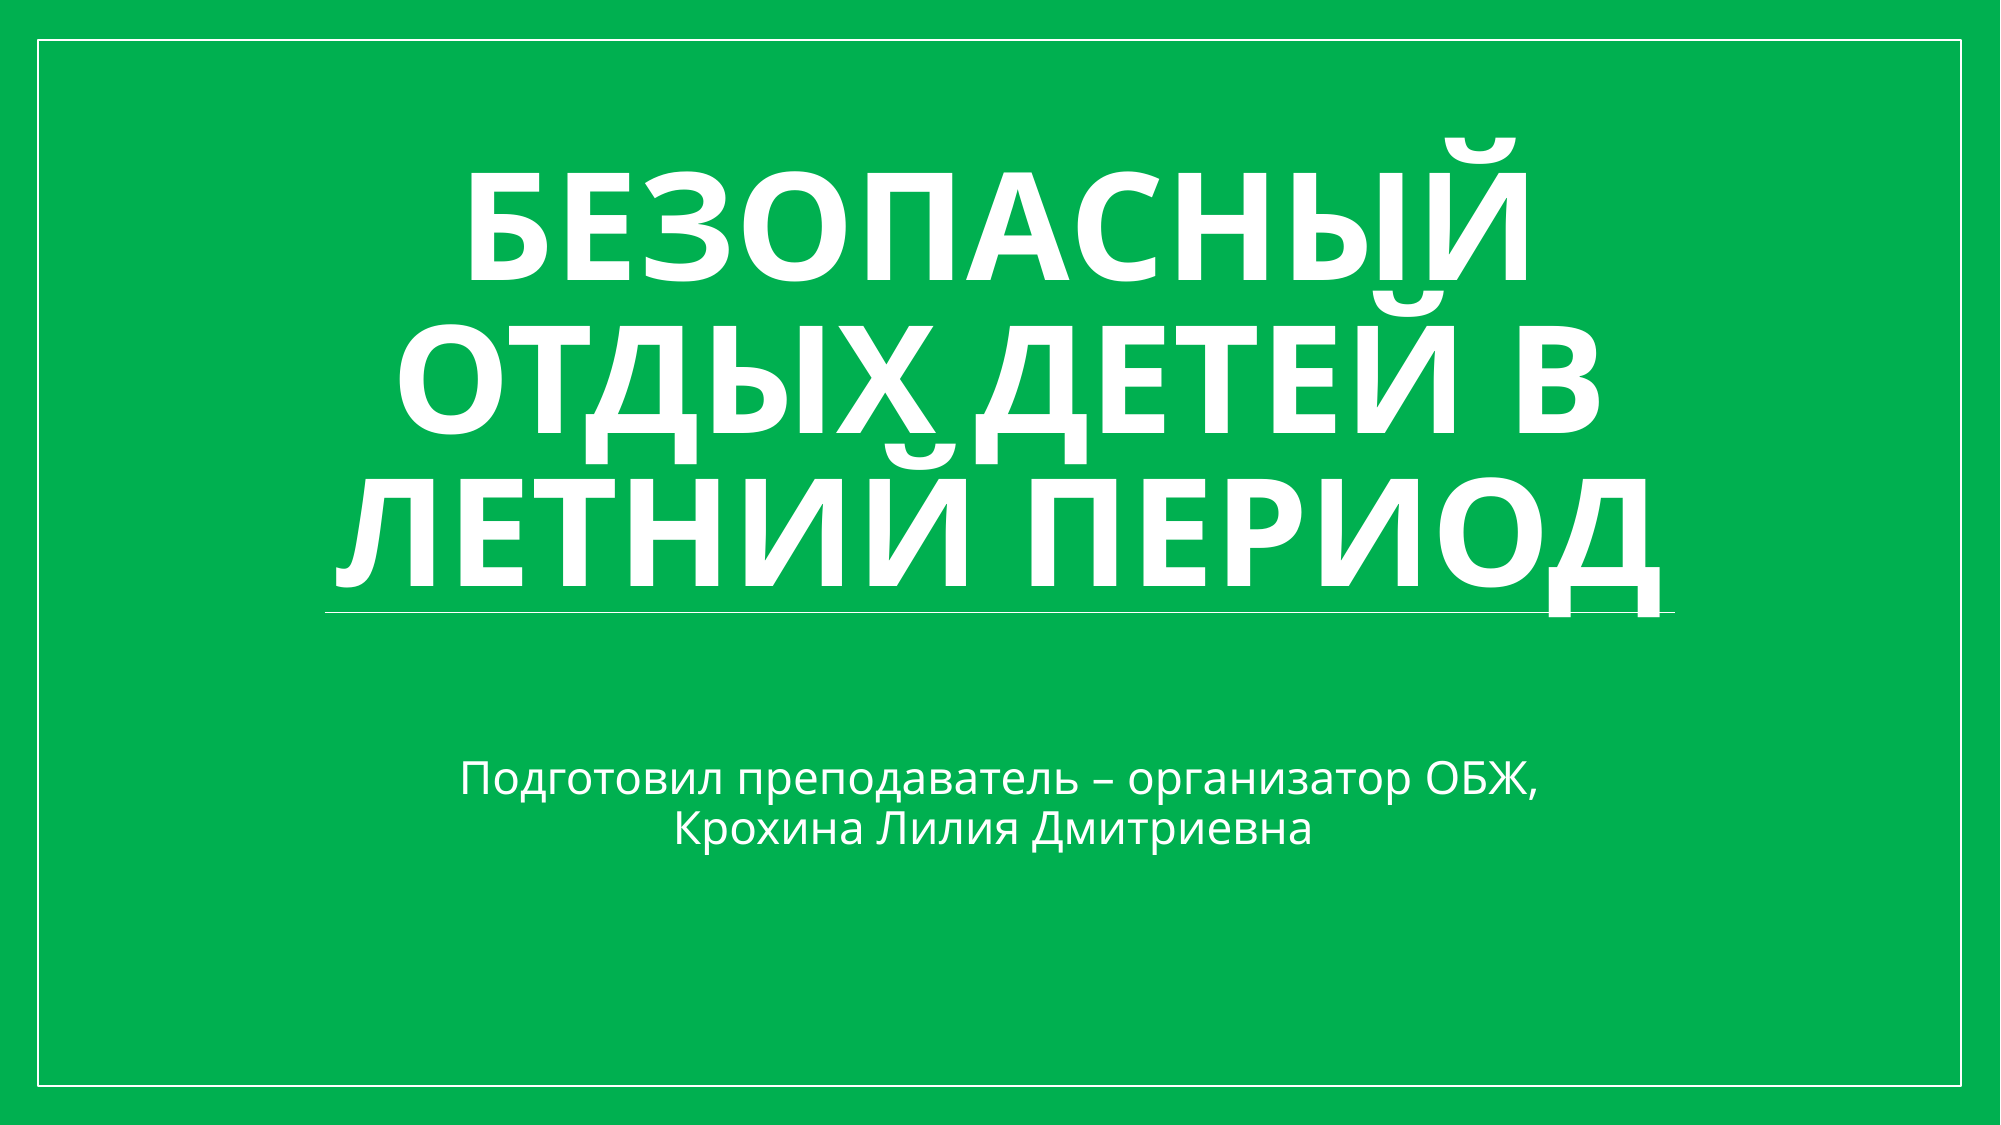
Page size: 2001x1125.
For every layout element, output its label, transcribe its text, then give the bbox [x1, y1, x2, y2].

title безопасный отдых детей в летний период [182, 144, 1818, 625]
subtitle Подготовил преподаватель – организатор ОБЖ, Крохина Лилия Дмитриевна [280, 747, 1719, 976]
